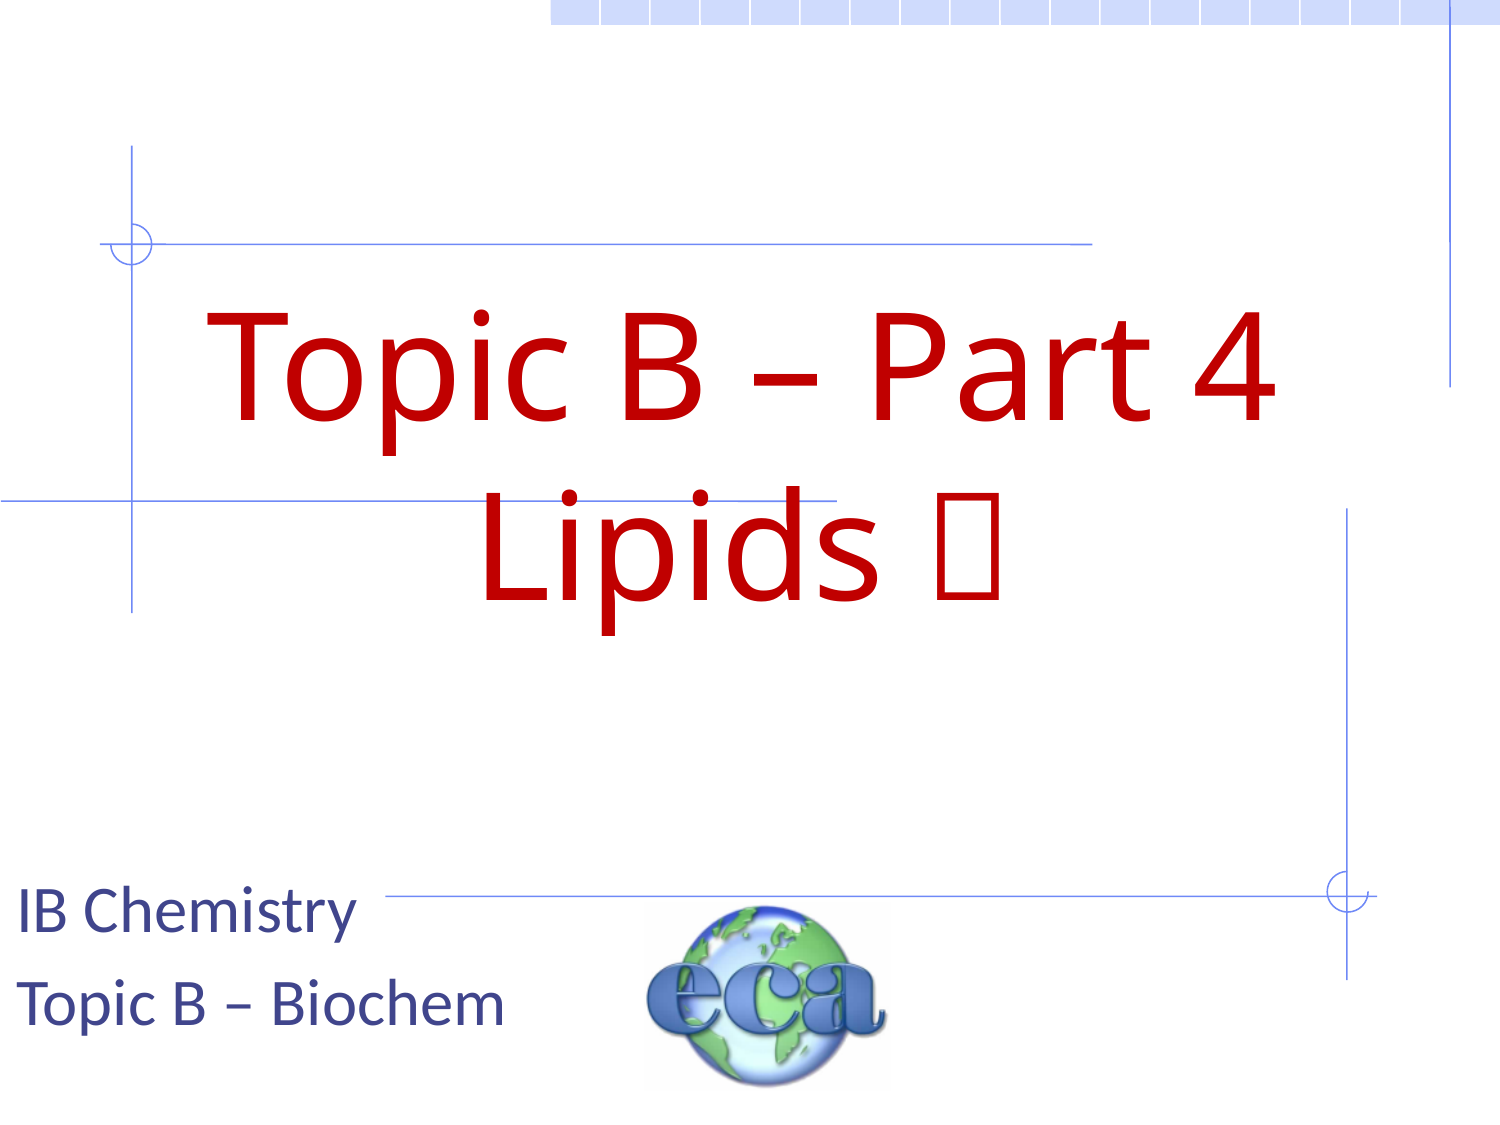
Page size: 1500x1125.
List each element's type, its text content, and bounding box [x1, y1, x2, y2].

title Topic B – Part 4 Lipids  [17, 396, 1468, 639]
subtitle IB Chemistry Topic B – Biochem [0, 857, 1052, 1125]
